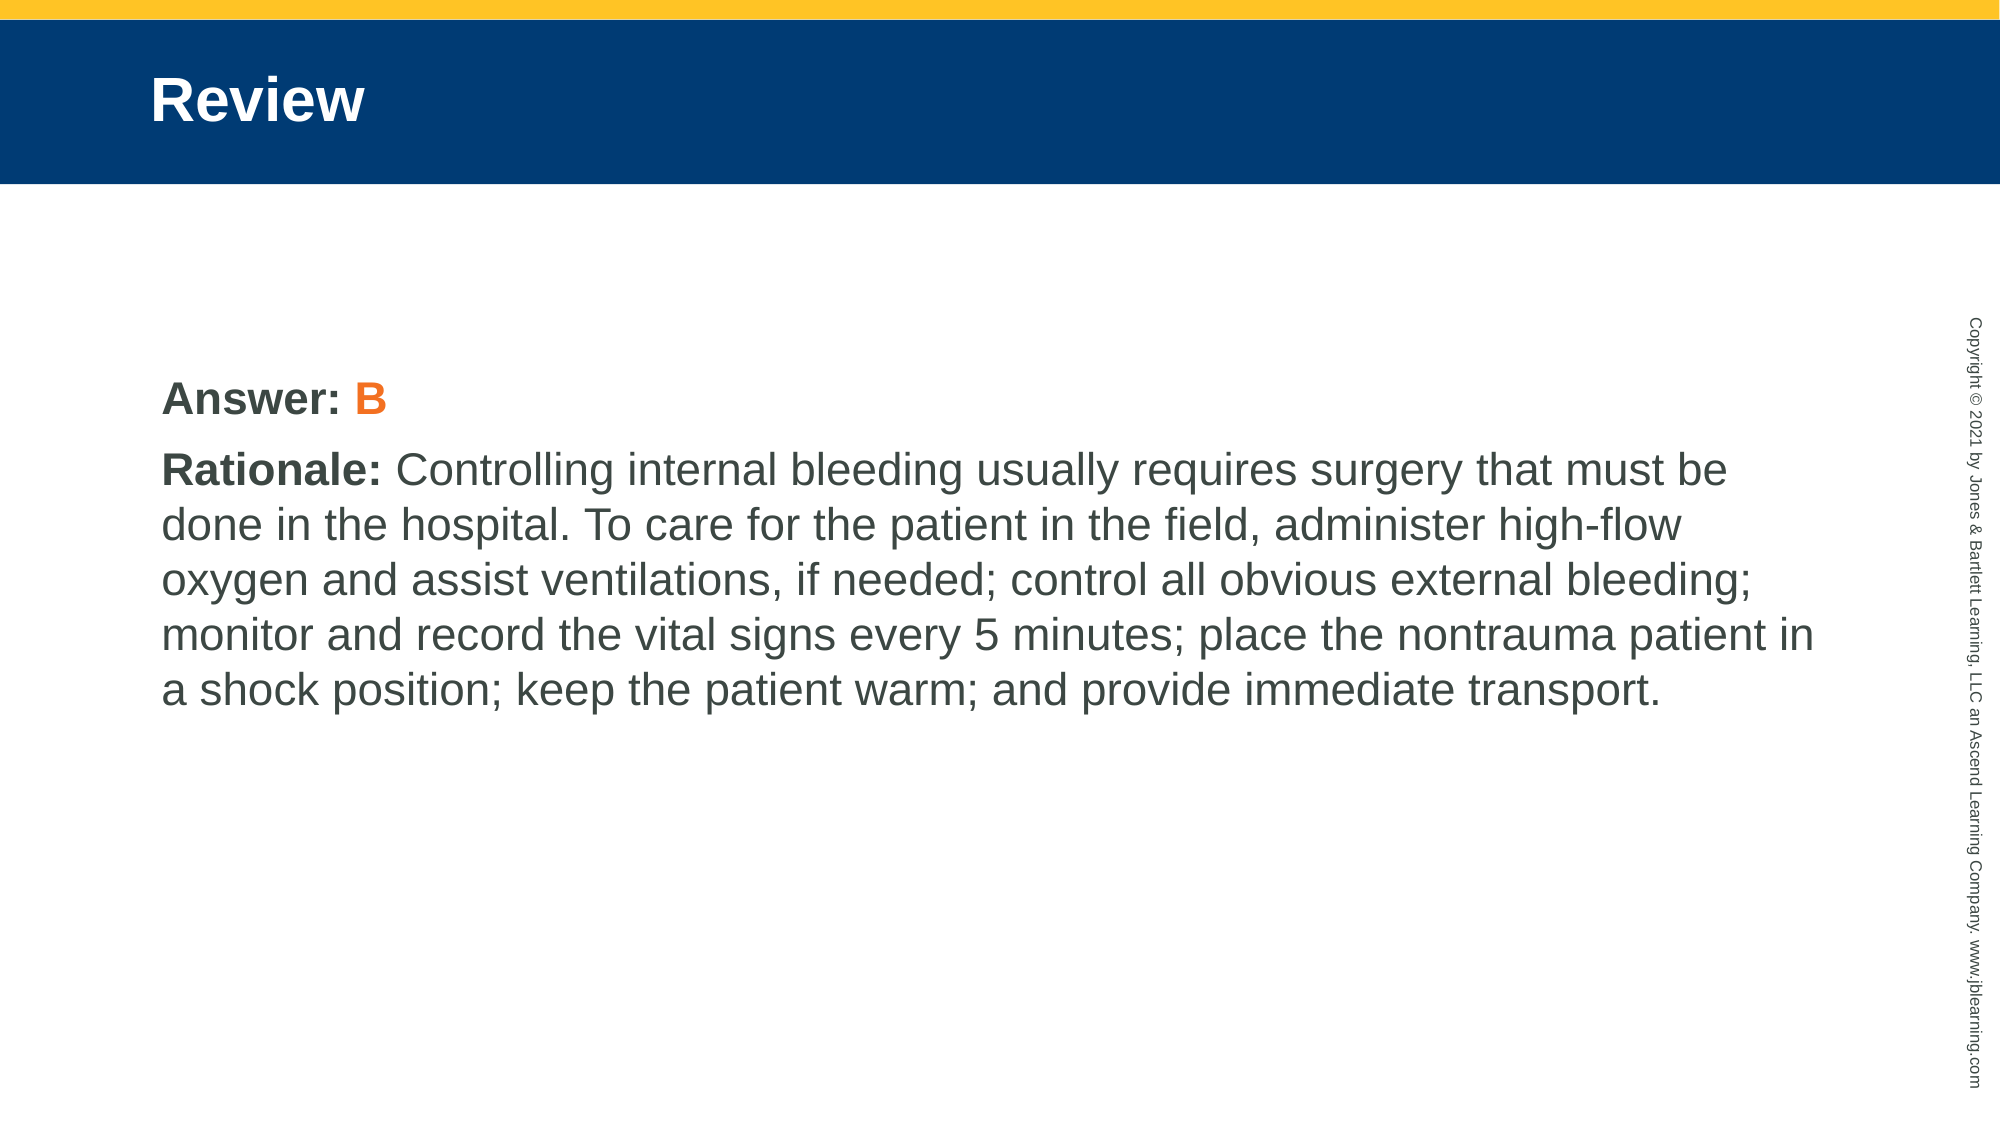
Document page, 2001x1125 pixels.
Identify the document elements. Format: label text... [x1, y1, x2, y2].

title Review [0, 19, 2000, 185]
list Answer: B Rationale: Controlling internal bleeding usually requires surgery that must be done in the hospital. To care for the patient in the field, administer high-flow oxygen and assist ventilations, if needed; control all obvious external bleeding; monitor and record the vital signs every 5 minutes; place the nontrauma patient in a shock position; keep the patient warm; and provide immediate transport. [146, 361, 1859, 1016]
